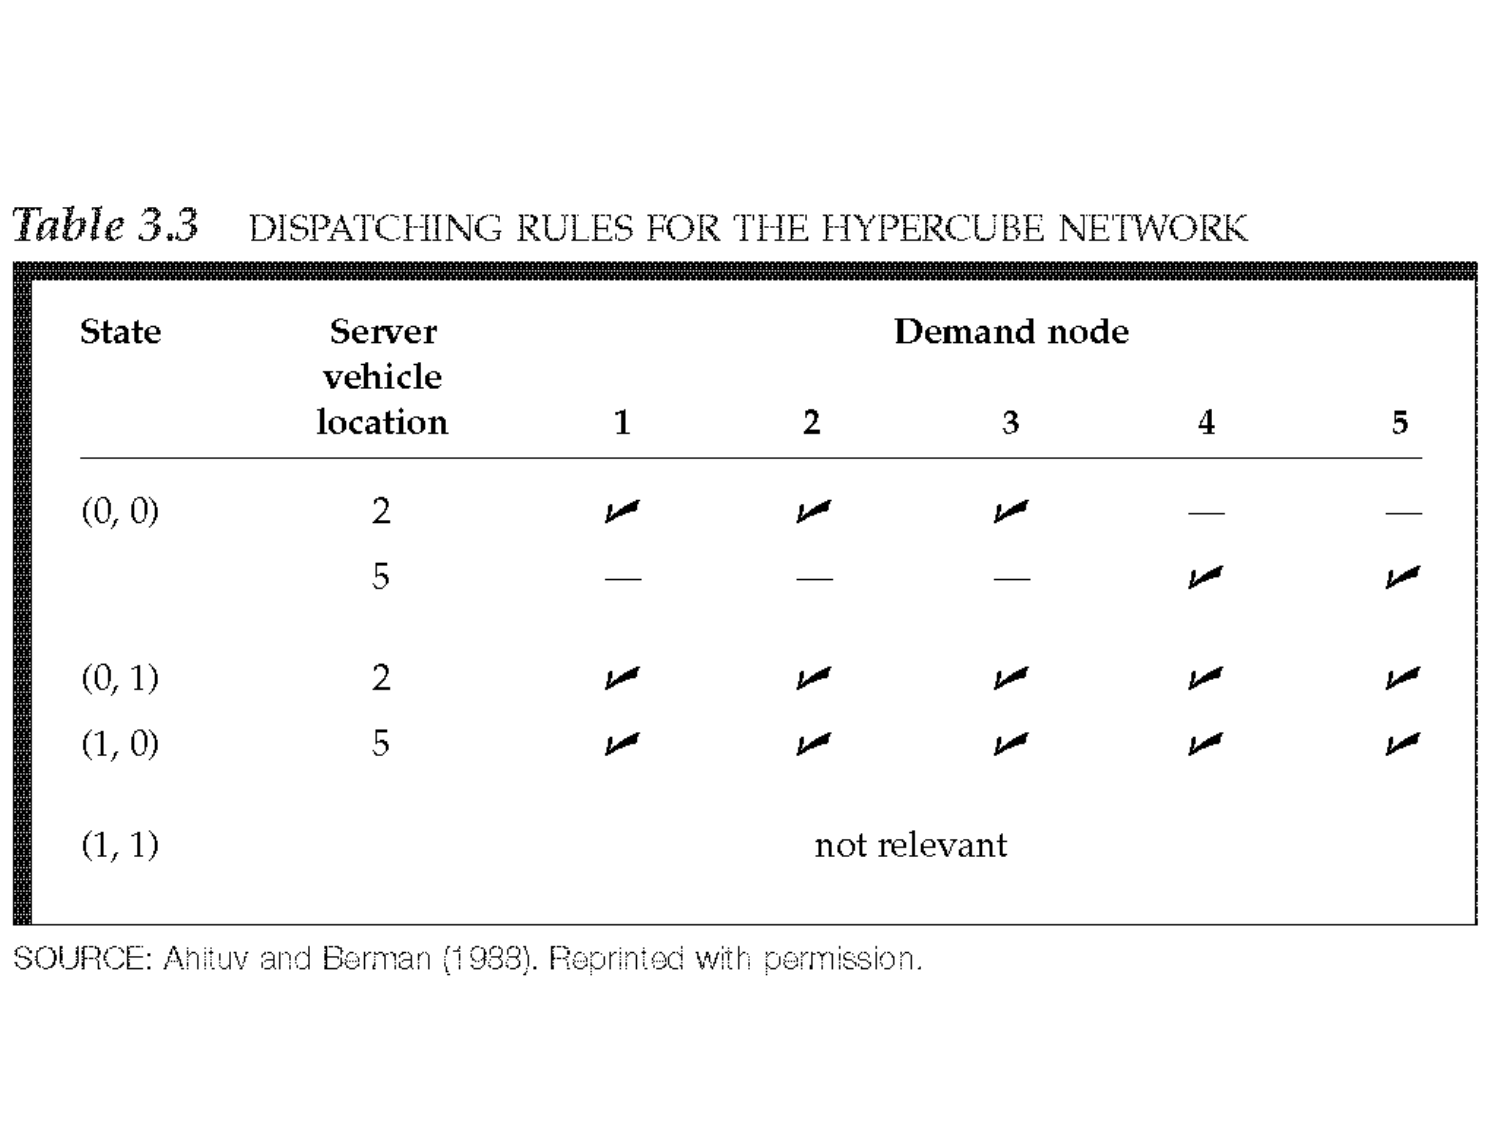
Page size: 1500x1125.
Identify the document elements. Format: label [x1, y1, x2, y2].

picture [0, 187, 1500, 994]
